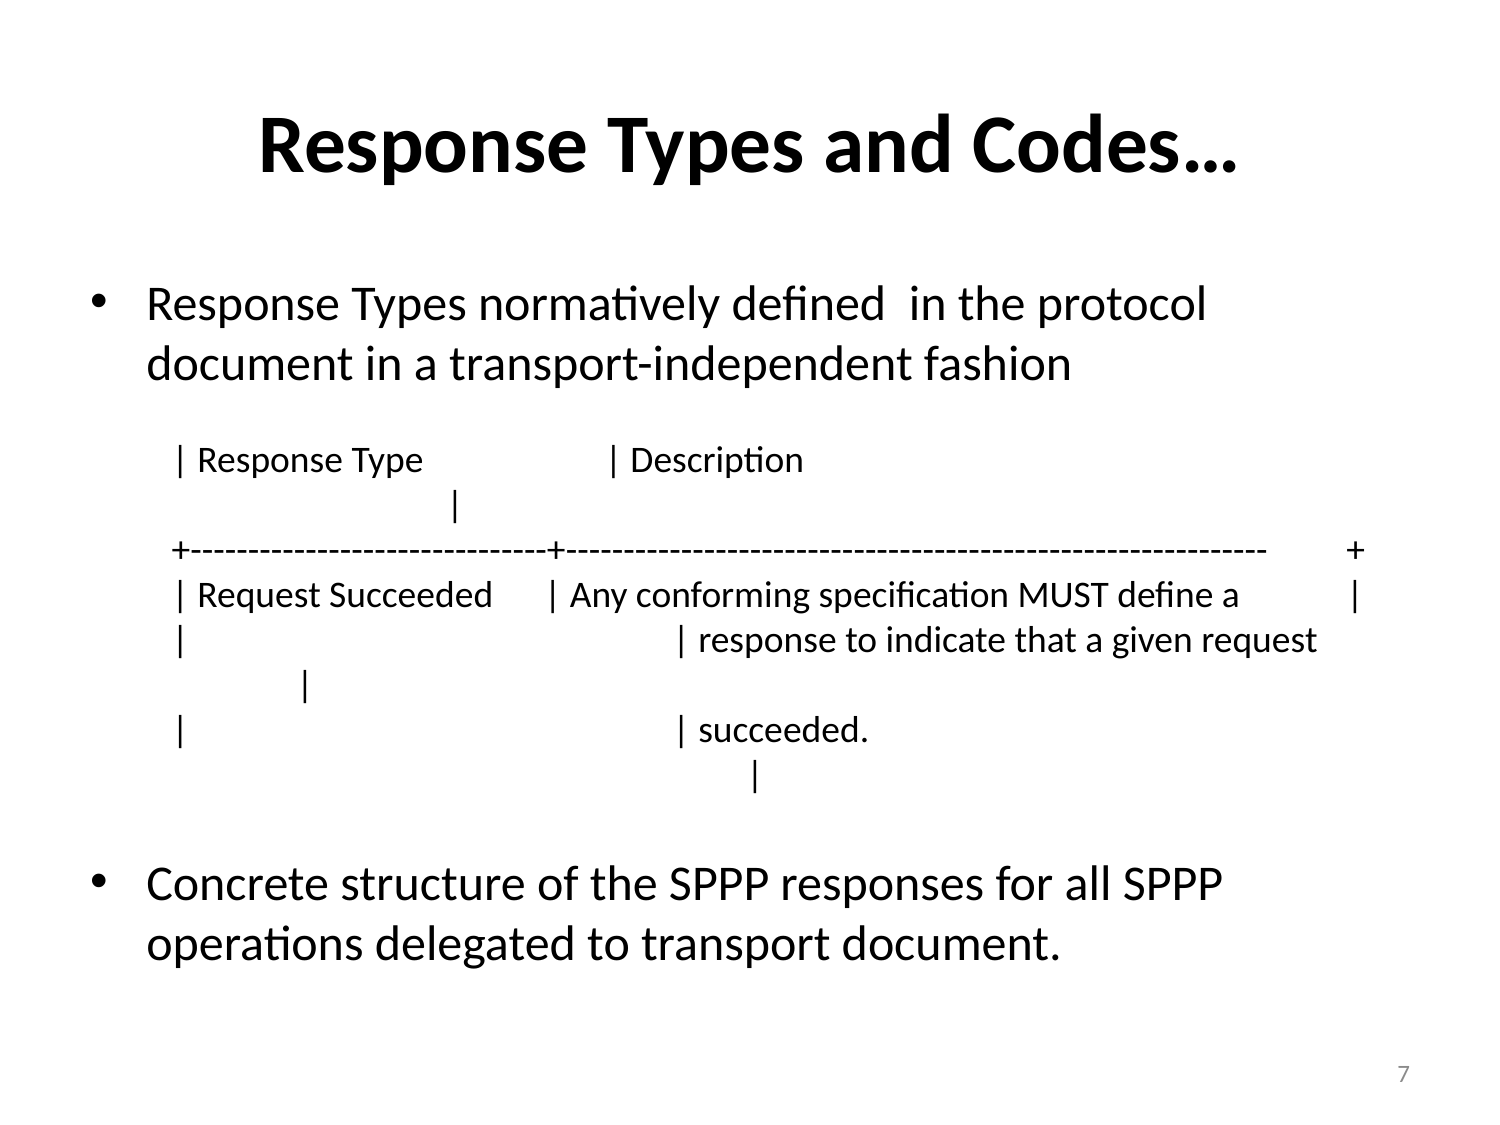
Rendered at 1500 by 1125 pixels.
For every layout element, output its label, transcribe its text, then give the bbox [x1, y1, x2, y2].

title Response Types and Codes… [75, 45, 1425, 233]
slide_number 6 [1074, 1042, 1425, 1103]
list Response Types normatively defined in the protocol document in a transport-independent fashion | Response Type | Description | +-------------------------------+------------------------------------------------------------- + | Request Succeeded | Any conforming specification MUST define a | | | response to indicate that a given request | | | succeeded. | Concrete structure of the SPPP responses for all SPPP operations delegated to transport document. [75, 262, 1425, 1005]
